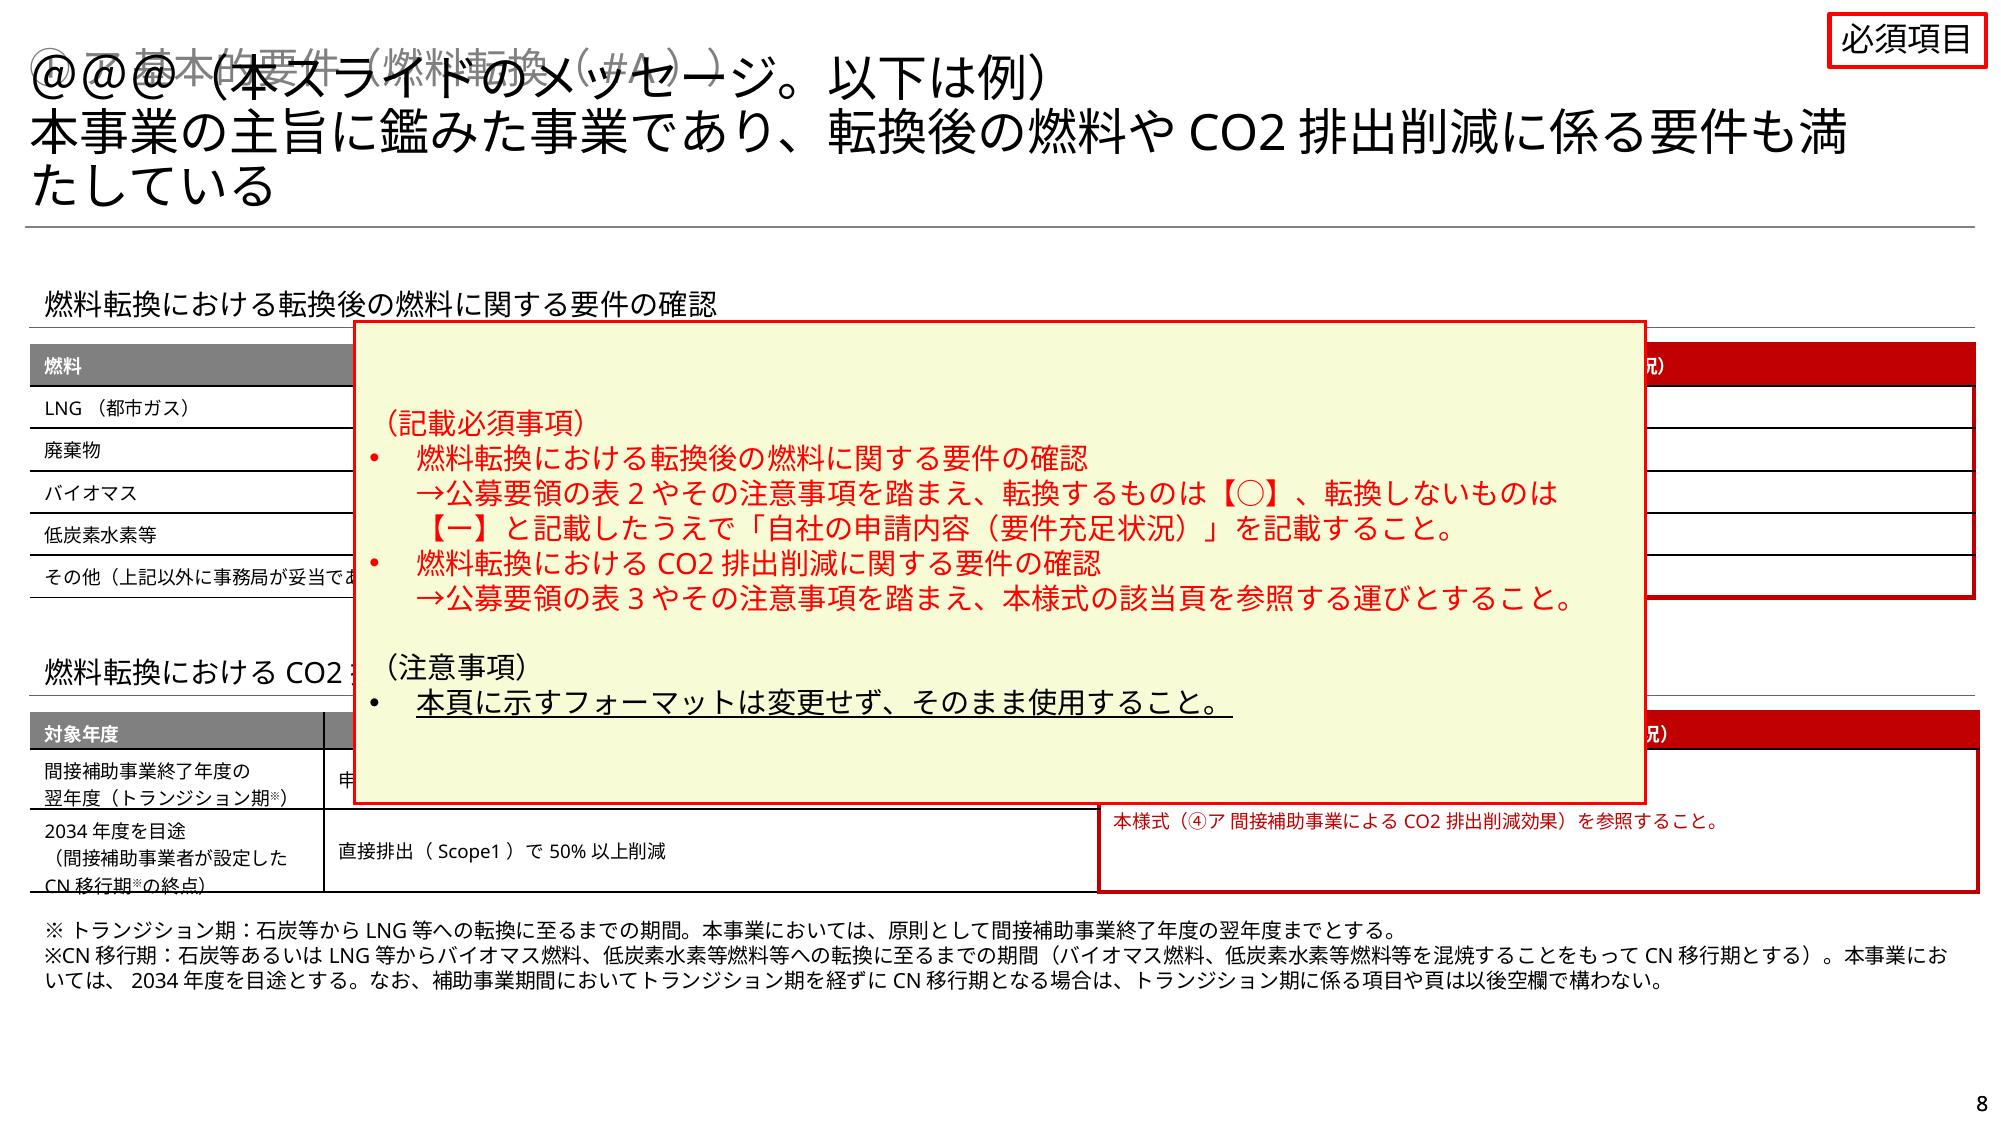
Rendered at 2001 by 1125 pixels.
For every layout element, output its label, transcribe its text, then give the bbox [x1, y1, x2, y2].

text_box ①ア 基本的要件（燃料転換（#A）） [29, 47, 1802, 53]
text_box （記載必須事項） 燃料転換における転換後の燃料に関する要件の確認 →公募要領の表2やその注意事項を踏まえ、転換するものは【○】、転換しないものは【ー】と記載したうえで「自社の申請内容（要件充足状況）」を記載すること。 燃料転換におけるCO2排出削減に関する要件の確認 →公募要領の表3やその注意事項を踏まえ、本様式の該当頁を参照する運びとすること。 （注意事項） 本頁に示すフォーマットは変更せず、そのまま使用すること。 [353, 697, 1647, 805]
text_box ＠＠＠（本スライドのメッセージ。以下は例） 本事業の主旨に鑑みた事業であり、転換後の燃料やCO2排出削減に係る要件も満たしている [29, 53, 1898, 216]
table_cell xx [1647, 387, 1972, 427]
table_header 自社の申請内容（要件充足状況） [1647, 346, 1972, 385]
table_cell 低炭素水素等 [30, 514, 353, 554]
table_cell [1647, 429, 1972, 470]
table_cell [1647, 472, 1972, 512]
text_box ※トランジション期：石炭等からLNG等への転換に至るまでの期間。本事業においては、原則として間接補助事業終了年度の翌年度までとする。 ※CN移行期：石炭等あるいはLNG等からバイオマス燃料、低炭素水素等燃料等への転換に至るまでの期間（バイオマス燃料、低炭素水素等燃料等を混焼することをもってCN移行期とする）。本事業においては、2034年度を目途とする。なお、補助事業期間においてトランジション期を経ずにCN移行期となる場合は、トランジション期に係る項目や頁は以後空欄で構わない。 [28, 909, 1976, 1052]
table_cell 間接補助事業終了年度の 翌年度（トランジション期※） [30, 750, 323, 808]
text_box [28, 647, 1975, 697]
table_cell 直接排出（Scope1）で50%以上削減 [325, 810, 1097, 891]
table_cell バイオマス [30, 472, 353, 512]
table_header 要件 [325, 712, 353, 748]
table_cell [1647, 556, 1972, 595]
table_cell 廃棄物 [30, 429, 353, 470]
table_cell 本様式（④ア 間接補助事業によるCO2排出削減効果）を参照すること。 [1101, 750, 1976, 890]
text_box （記載必須事項） 燃料転換における転換後の燃料に関する要件の確認 →公募要領の表2やその注意事項を踏まえ、転換するものは【○】、転換しないものは【ー】と記載したうえで「自社の申請内容（要件充足状況）」を記載すること。 燃料転換におけるCO2排出削減に関する要件の確認 →公募要領の表3やその注意事項を踏まえ、本様式の該当頁を参照する運びとすること。 （注意事項） 本頁に示すフォーマットは変更せず、そのまま使用すること。 [353, 329, 1647, 647]
table_cell 申請者が定める目標値 [325, 750, 1097, 808]
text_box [28, 279, 1975, 329]
table_cell LNG（都市ガス） [30, 387, 353, 427]
table_cell 2034年度を目途 （間接補助事業者が設定したCN移行期※の終点） [30, 810, 323, 891]
table_header 自社の申請内容（要件充足状況） [1647, 714, 1976, 748]
table_header 対象年度 [30, 712, 323, 748]
table_header 燃料 [30, 344, 353, 385]
table_cell その他（上記以外に事務局が妥当であると判断した燃料） [30, 556, 353, 597]
text_box 必須項目 [1829, 13, 1986, 68]
table_cell [1647, 514, 1972, 554]
